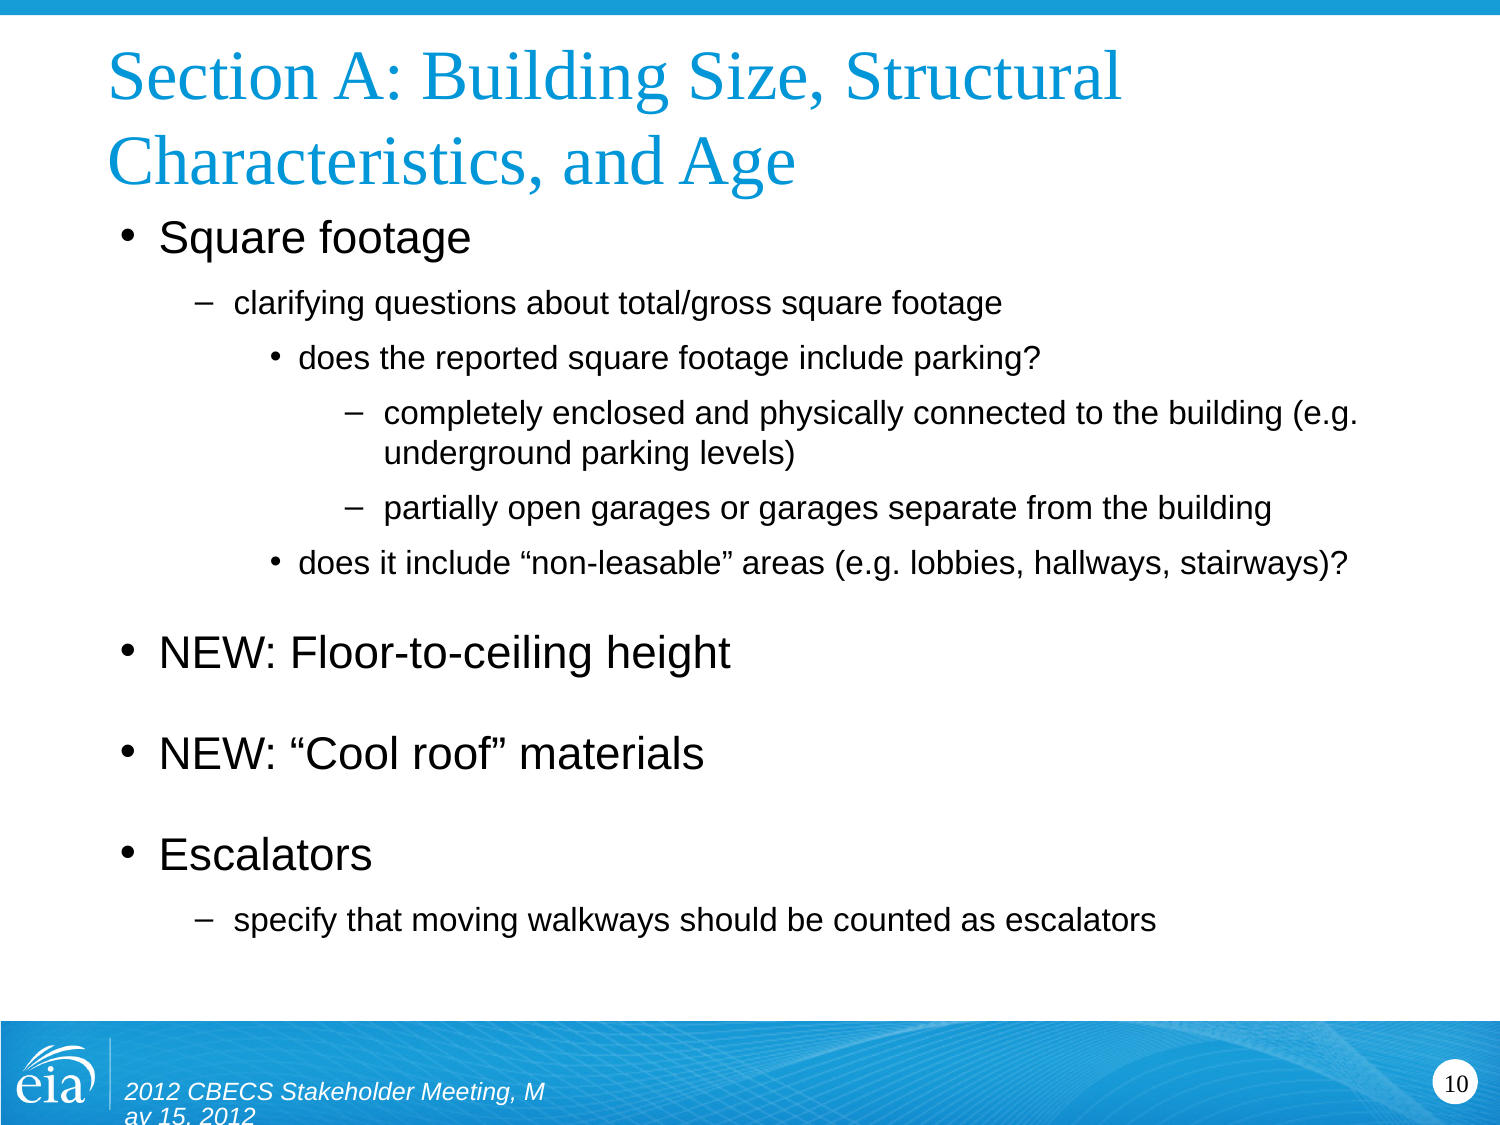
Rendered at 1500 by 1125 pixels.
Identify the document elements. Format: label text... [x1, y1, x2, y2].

picture [2, 1021, 1500, 1125]
slide_number 10 [1425, 1053, 1488, 1113]
title Section A: Building Size, Structural Characteristics, and Age [92, 18, 1413, 206]
list Square footage clarifying questions about total/gross square footage does the reported square footage include parking? completely enclosed and physically connected to the building (e.g. underground parking levels) partially open garages or garages separate from the building does it include “non-leasable” areas (e.g. lobbies, hallways, stairways)? NEW: Floor-to-ceiling height NEW: “Cool roof” materials Escalators specify that moving walkways should be counted as escalators [105, 199, 1425, 953]
footer 2012 CBECS Stakeholder Meeting, May 15, 2012 [109, 1048, 570, 1113]
